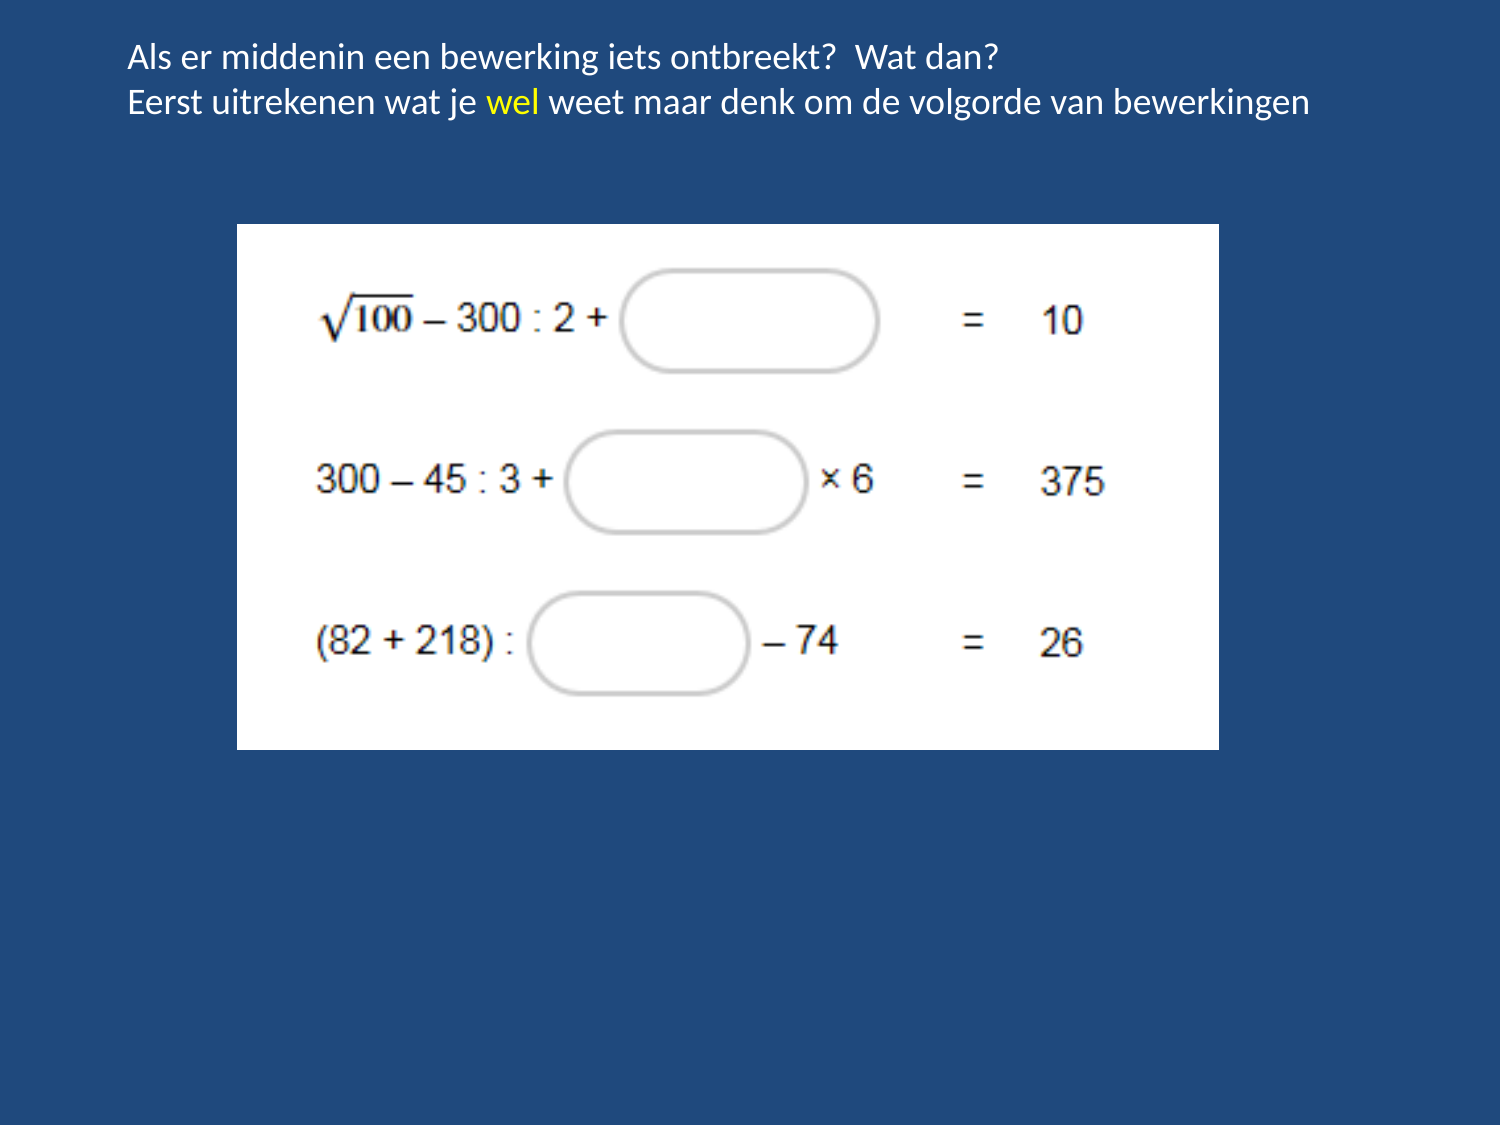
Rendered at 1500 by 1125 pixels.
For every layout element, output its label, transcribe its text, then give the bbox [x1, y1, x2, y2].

picture [237, 224, 1220, 751]
text_box Als er middenin een bewerking iets ontbreekt? Wat dan? Eerst uitrekenen wat je wel weet maar denk om de volgorde van bewerkingen [112, 24, 1450, 130]
